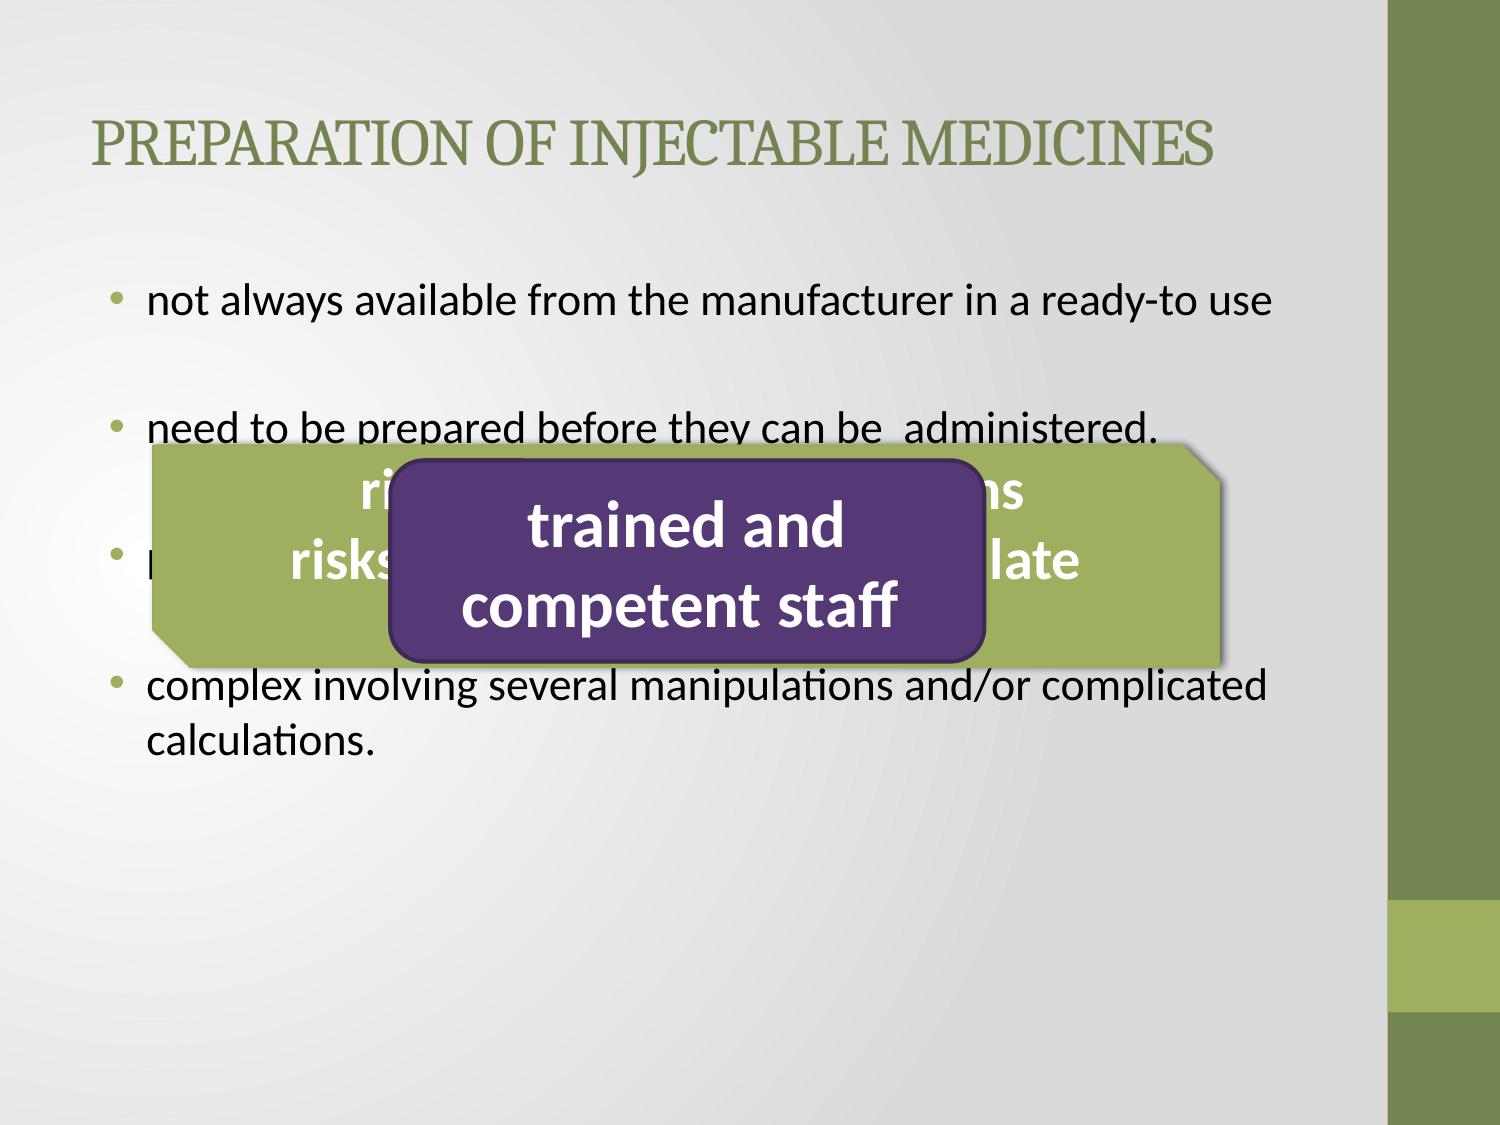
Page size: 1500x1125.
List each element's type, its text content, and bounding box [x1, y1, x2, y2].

title PREPARATION OF INJECTABLE MEDICINES [75, 45, 1325, 233]
list not always available from the manufacturer in a ready-to use need to be prepared before they can be administered. preparation may be straightforward, e.g. a simple dilution complex involving several manipulations and/or complicated calculations. [75, 262, 1325, 1050]
text_box trained and competent staff [388, 458, 987, 664]
text_box risks of error in calculations risks of microbial and particulate contamination [152, 444, 1220, 668]
